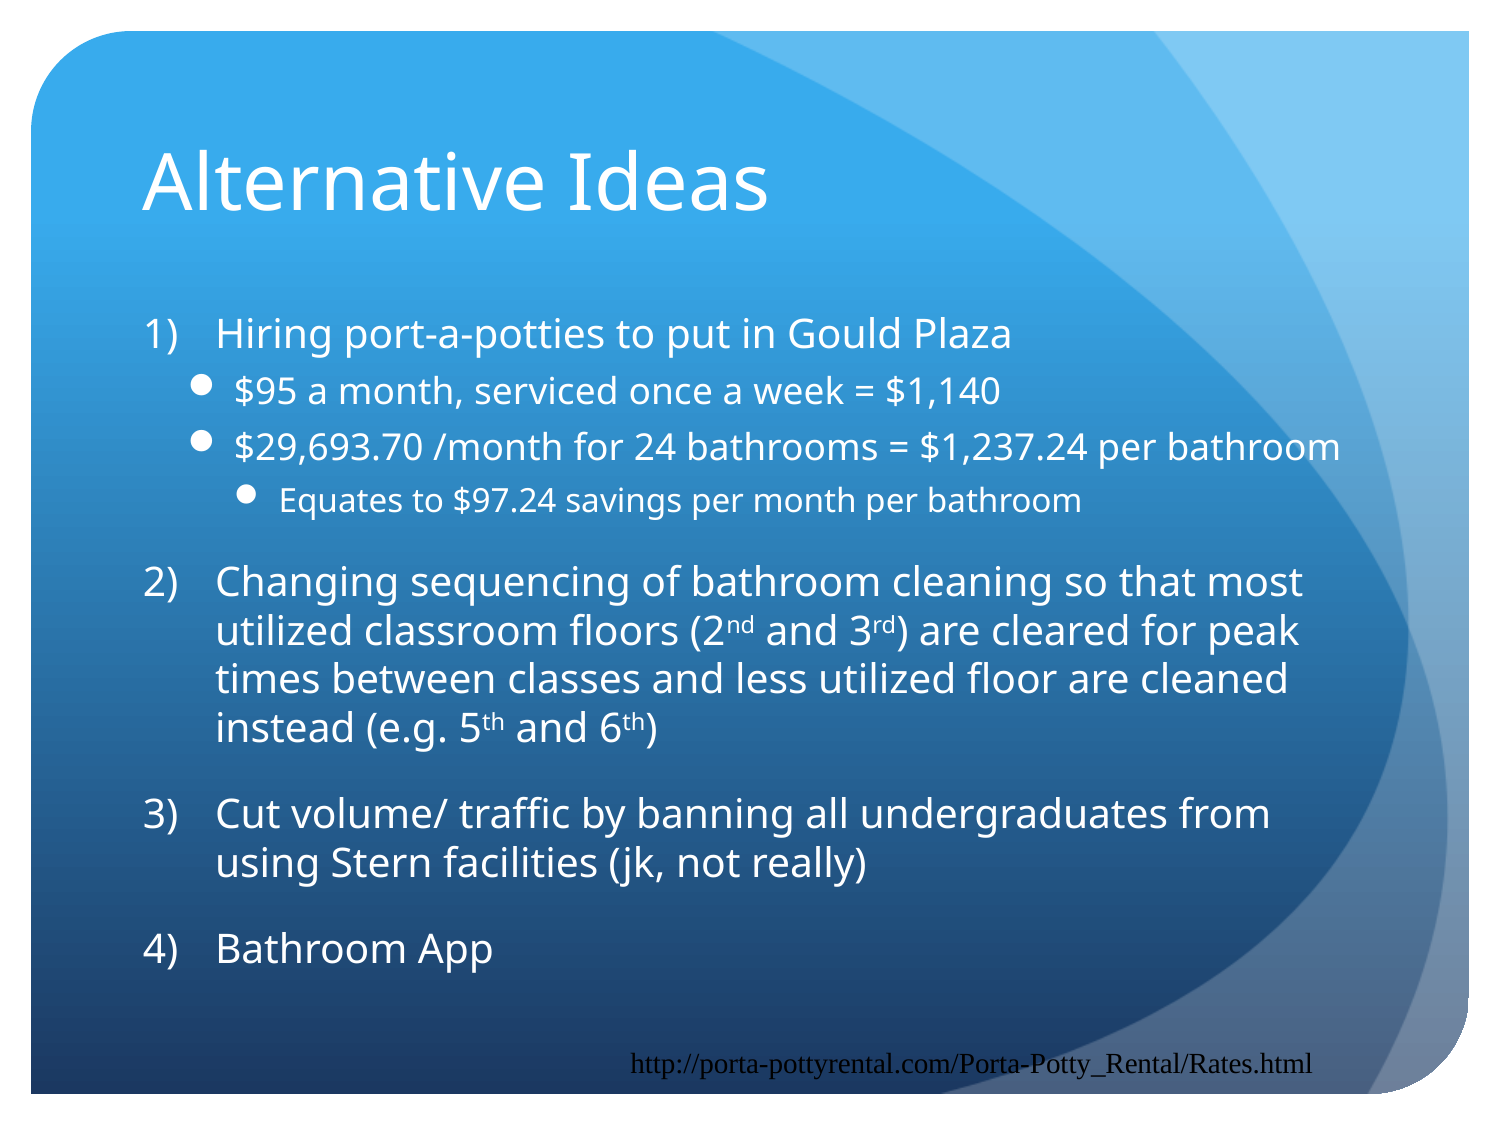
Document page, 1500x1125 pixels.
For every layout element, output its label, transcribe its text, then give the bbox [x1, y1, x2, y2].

picture [24, 30, 1473, 1094]
footer http://porta-pottyrental.com/Porta-Potty_Rental/Rates.html [542, 1031, 1402, 1092]
list Hiring port-a-potties to put in Gould Plaza $95 a month, serviced once a week = $1,140 $29,693.70 /month for 24 bathrooms = $1,237.24 per bathroom Equates to $97.24 savings per month per bathroom Changing sequencing of bathroom cleaning so that most utilized classroom floors (2nd and 3rd) are cleared for peak times between classes and less utilized floor are cleaned instead (e.g. 5th and 6th) Cut volume/ traffic by banning all undergraduates from using Stern facilities (jk, not really) Bathroom App [127, 299, 1372, 991]
title Alternative Ideas [127, 62, 1372, 234]
